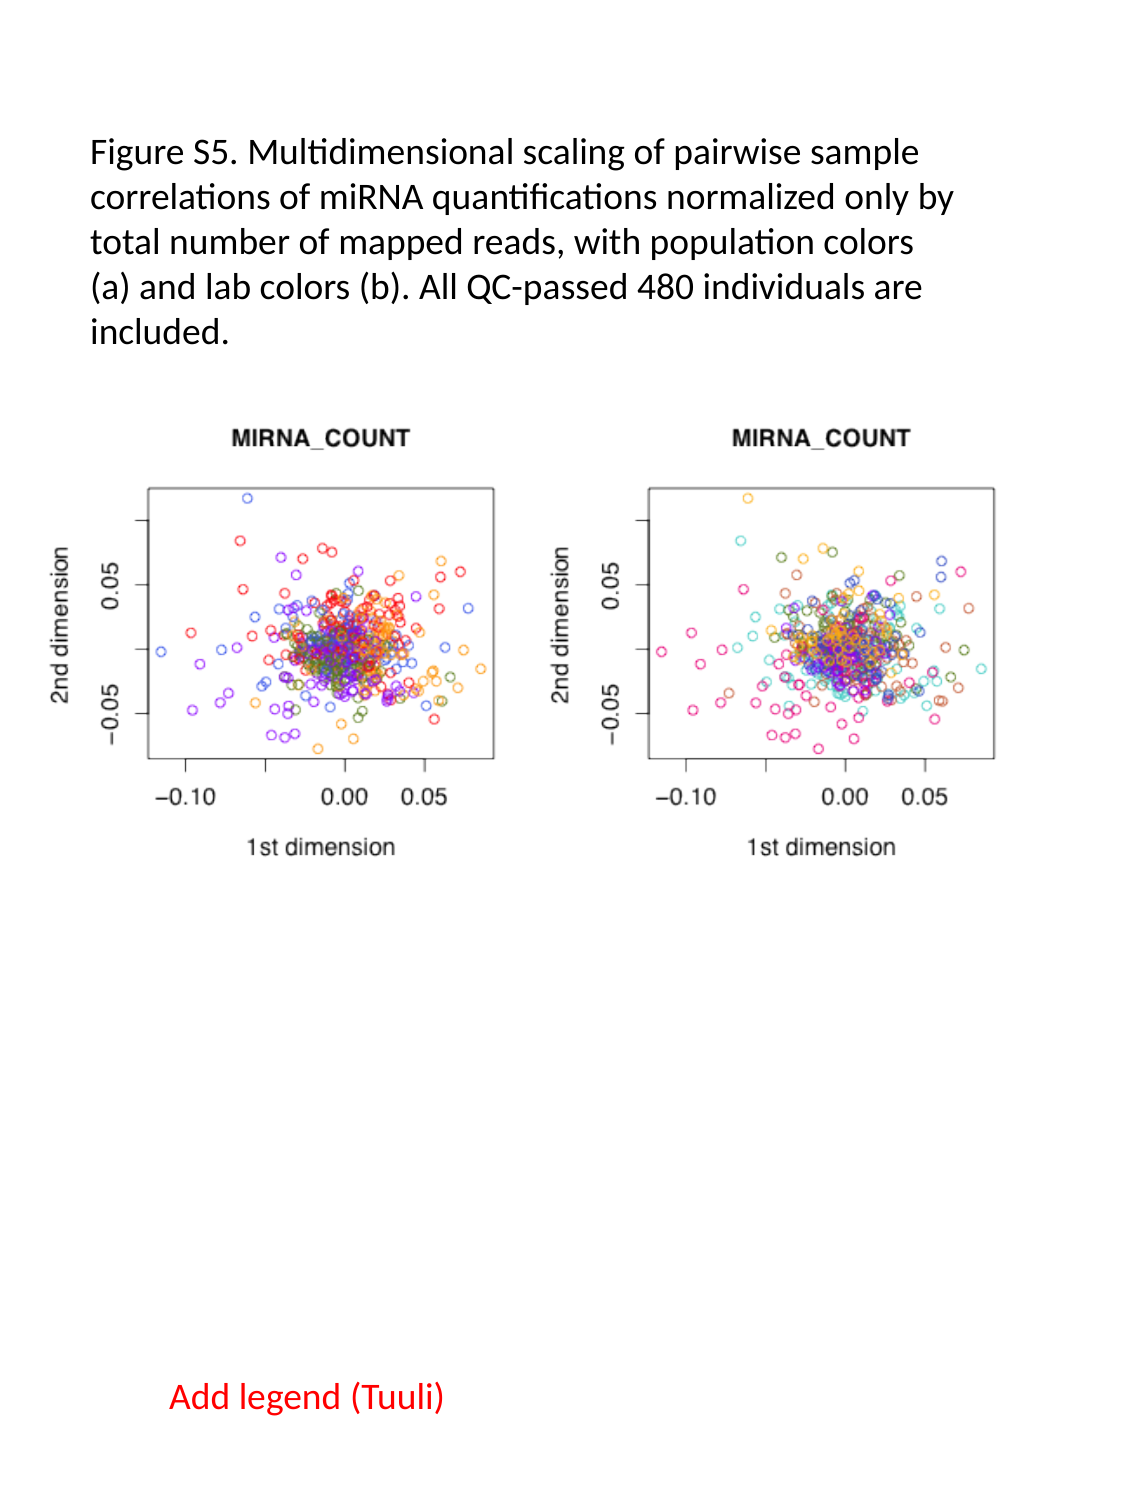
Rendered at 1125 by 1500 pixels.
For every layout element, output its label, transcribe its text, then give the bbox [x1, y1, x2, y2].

text_box Add legend (Tuuli) [154, 1364, 461, 1425]
text_box Figure S5. Multidimensional scaling of pairwise sample correlations of miRNA quantifications normalized only by total number of mapped reads, with population colors (a) and lab colors (b). All QC-passed 480 individuals are included. [75, 119, 979, 360]
picture [46, 386, 1047, 887]
